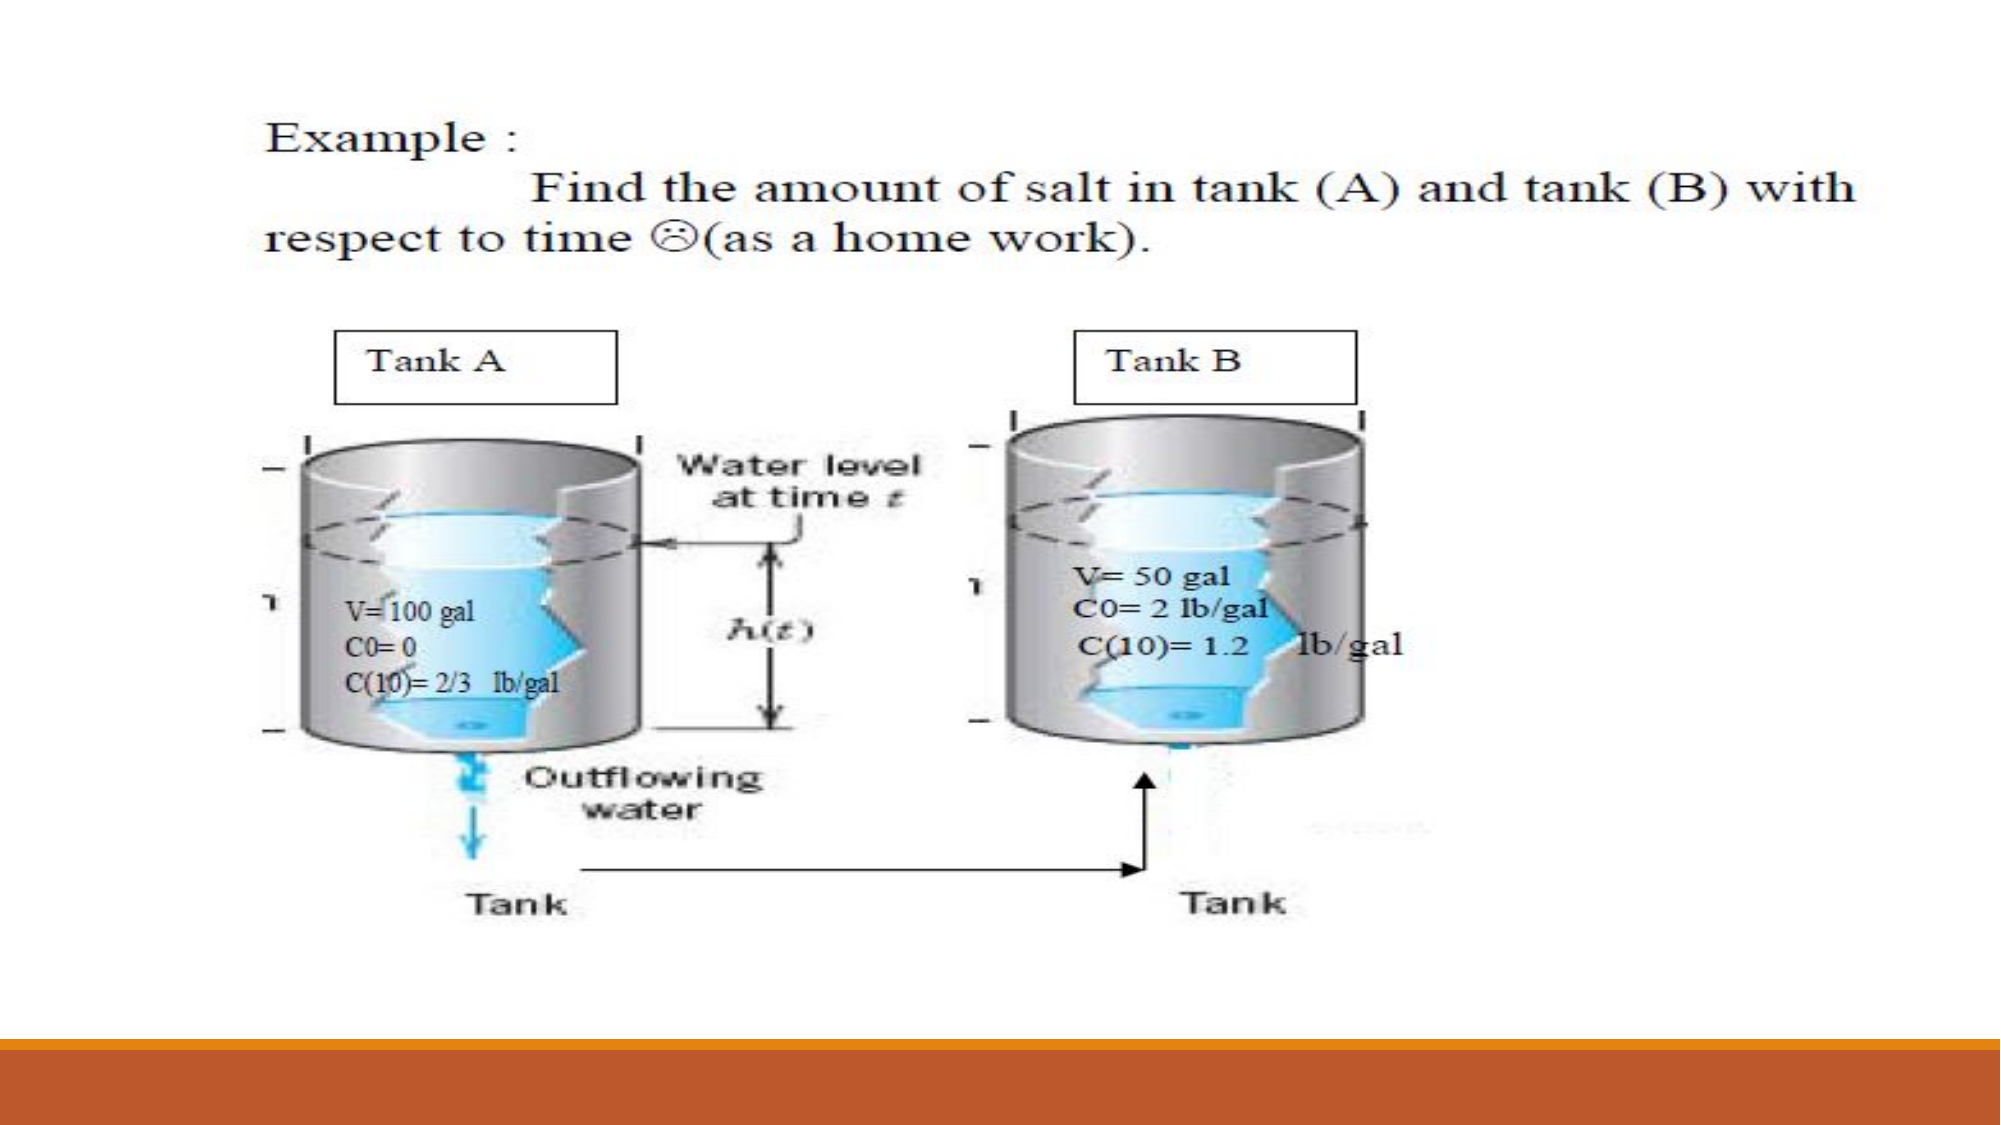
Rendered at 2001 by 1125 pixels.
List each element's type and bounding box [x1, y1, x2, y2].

list [42, 69, 1942, 996]
